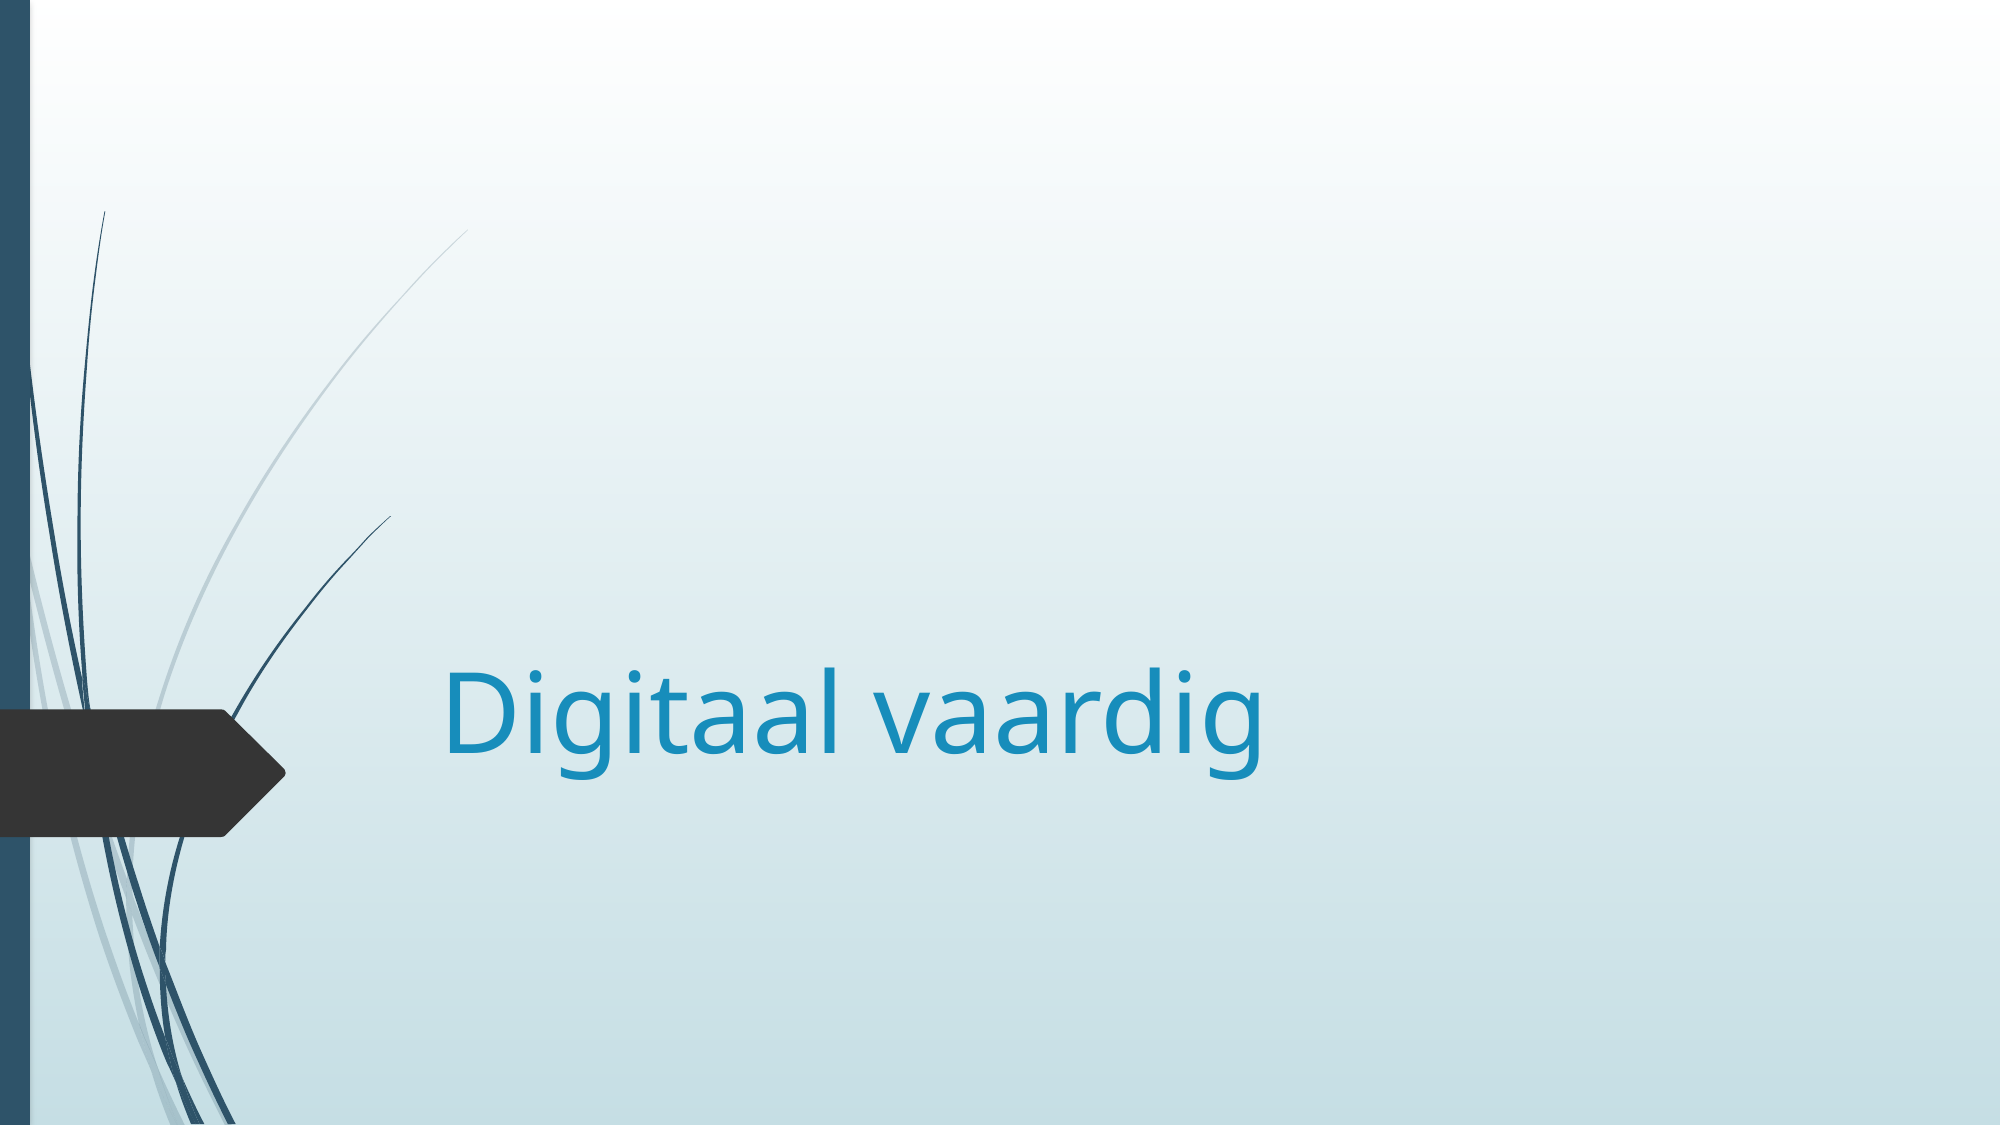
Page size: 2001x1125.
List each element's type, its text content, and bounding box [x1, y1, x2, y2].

title Digitaal vaardig [424, 412, 1888, 784]
